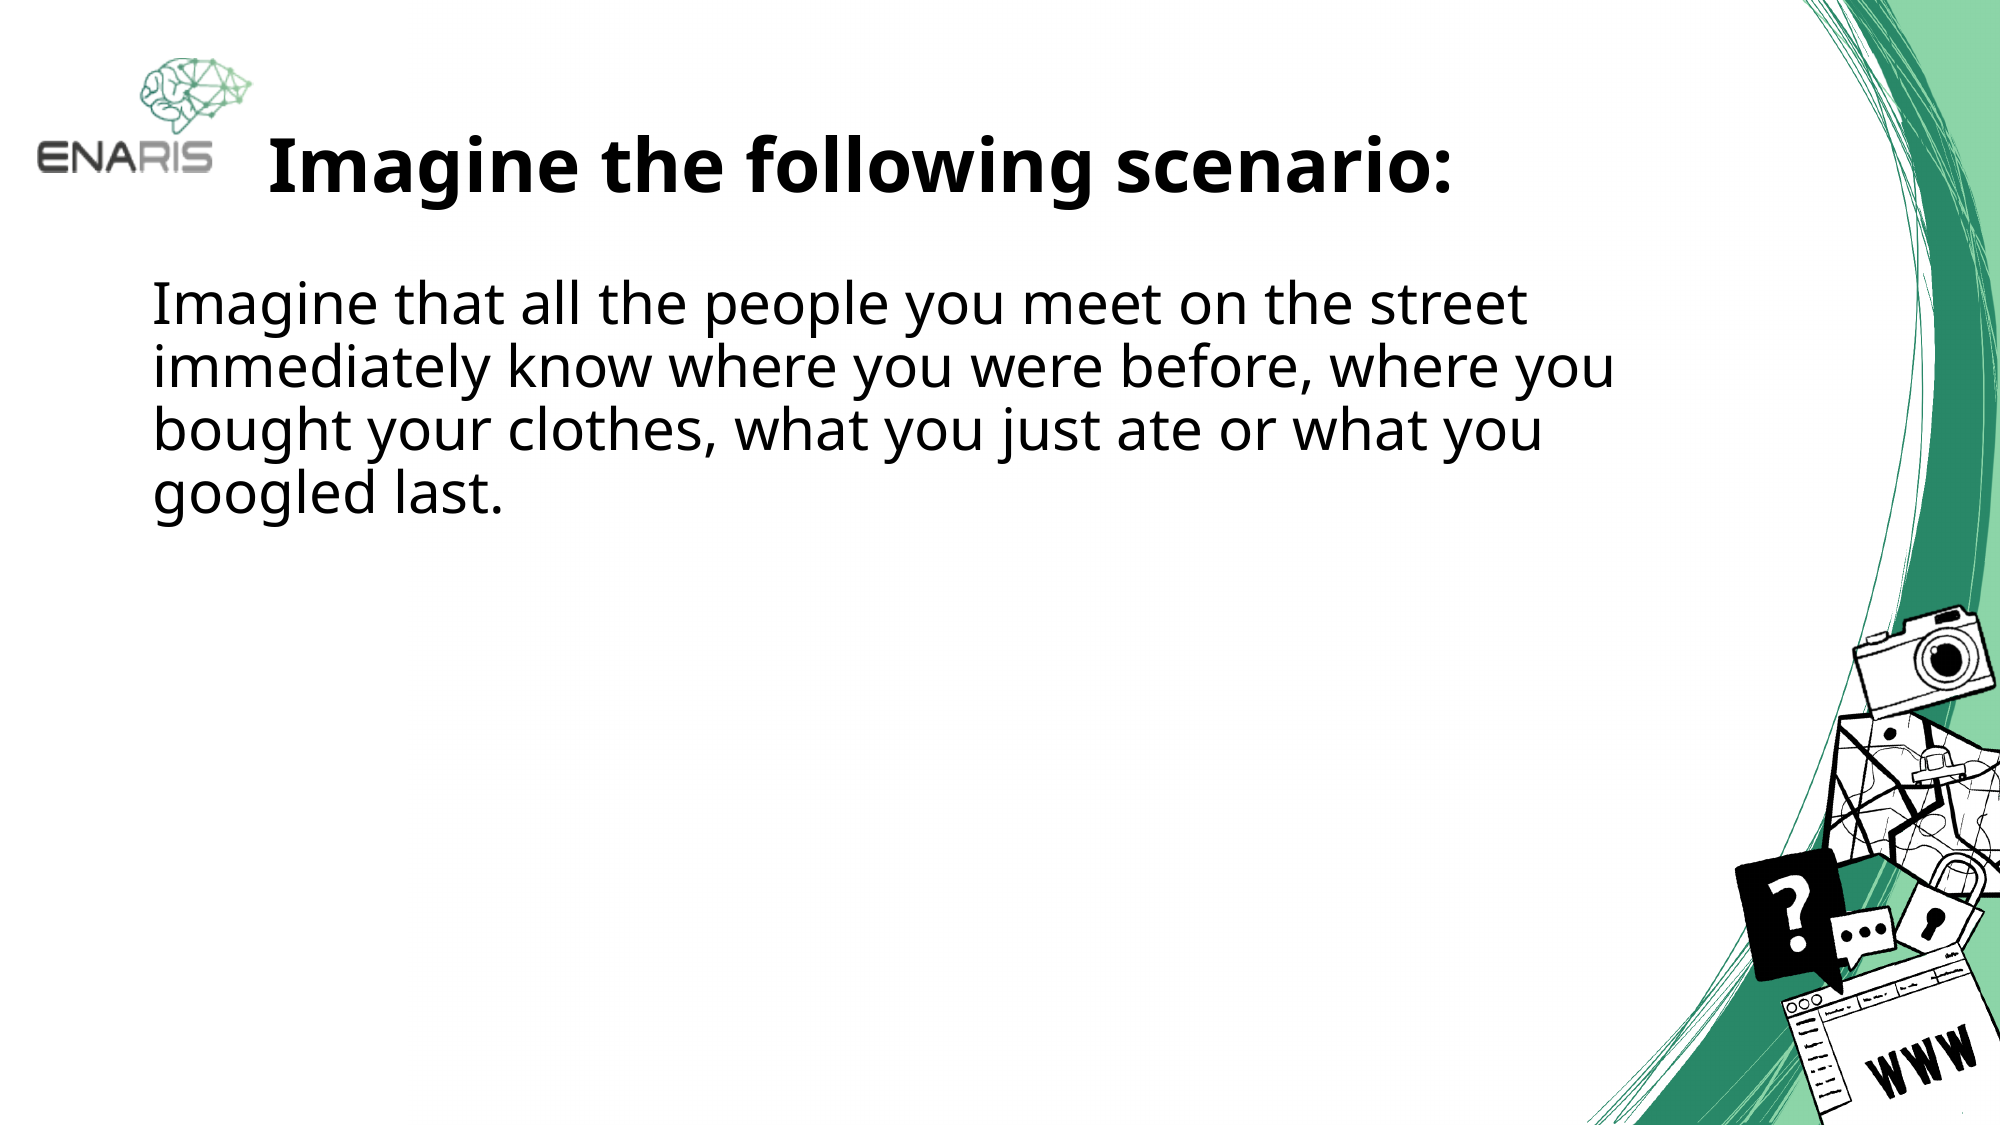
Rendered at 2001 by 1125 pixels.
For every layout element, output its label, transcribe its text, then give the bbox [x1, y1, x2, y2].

list Imagine that all the people you meet on the street immediately know where you were before, where you bought your clothes, what you just ate or what you googled last. [137, 267, 1728, 982]
title Imagine the following scenario: [253, 59, 1863, 278]
picture [408, 0, 2000, 1125]
picture [37, 58, 254, 173]
